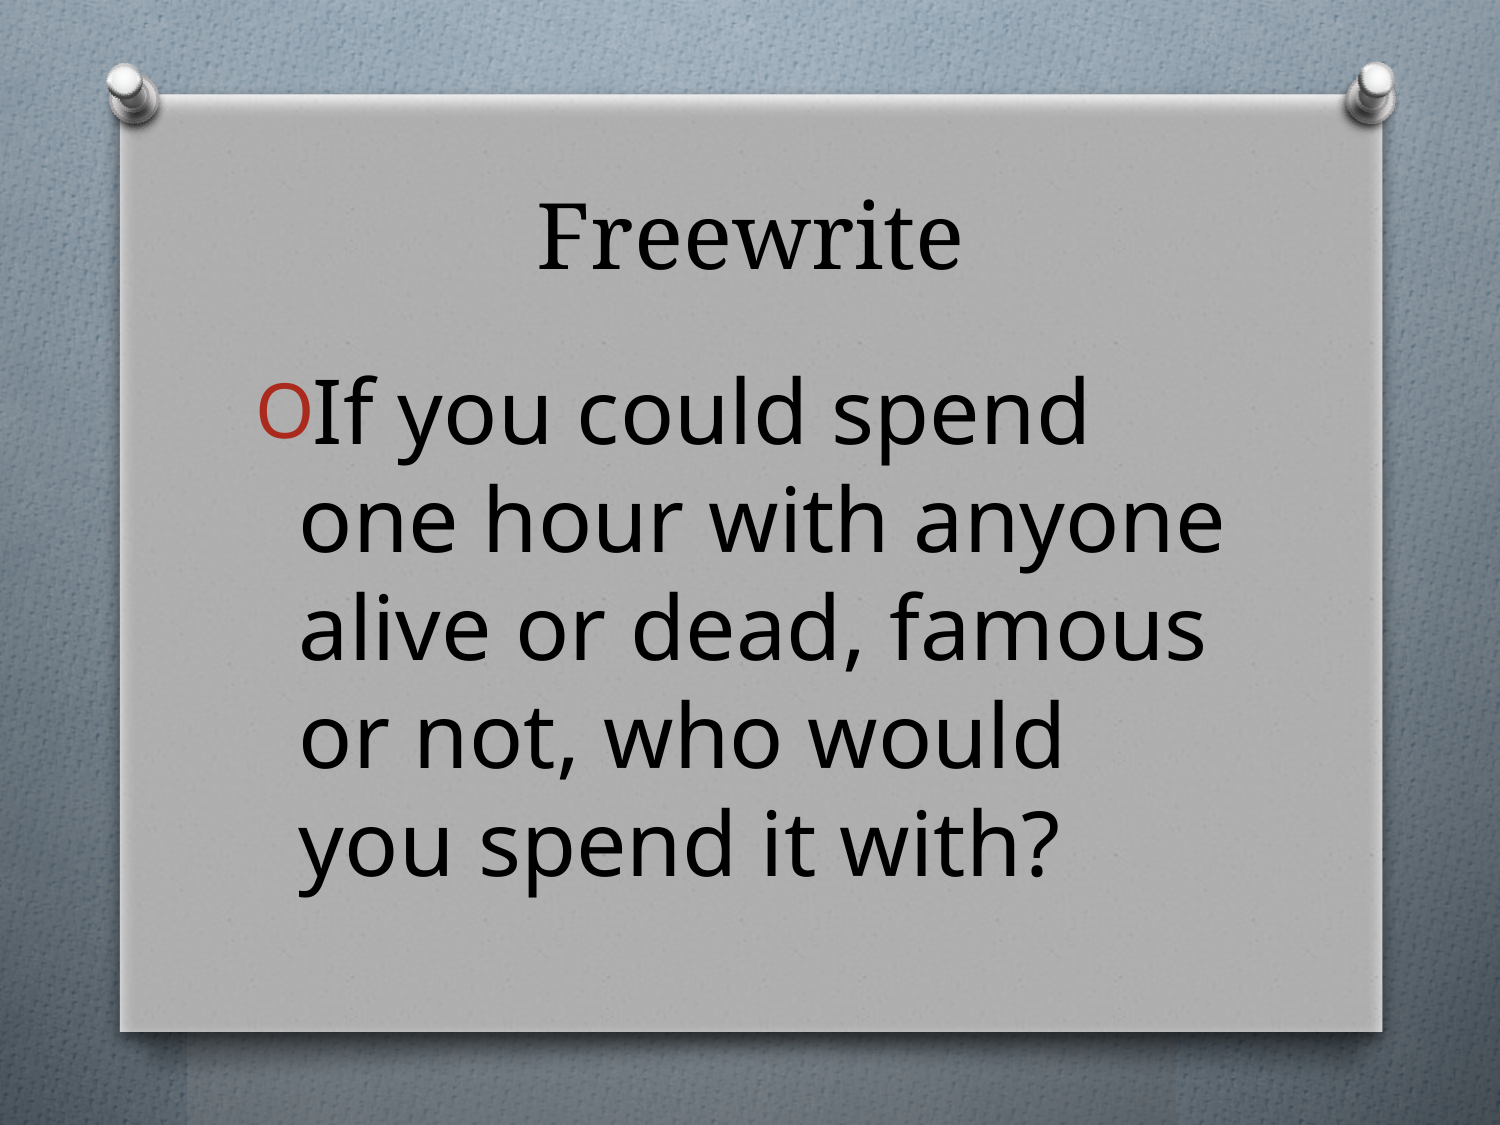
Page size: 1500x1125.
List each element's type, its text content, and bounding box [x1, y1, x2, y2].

picture [75, 29, 198, 153]
list If you could spend one hour with anyone alive or dead, famous or not, who would you spend it with? [240, 347, 1257, 939]
title Freewrite [179, 134, 1323, 332]
picture [1317, 35, 1439, 156]
